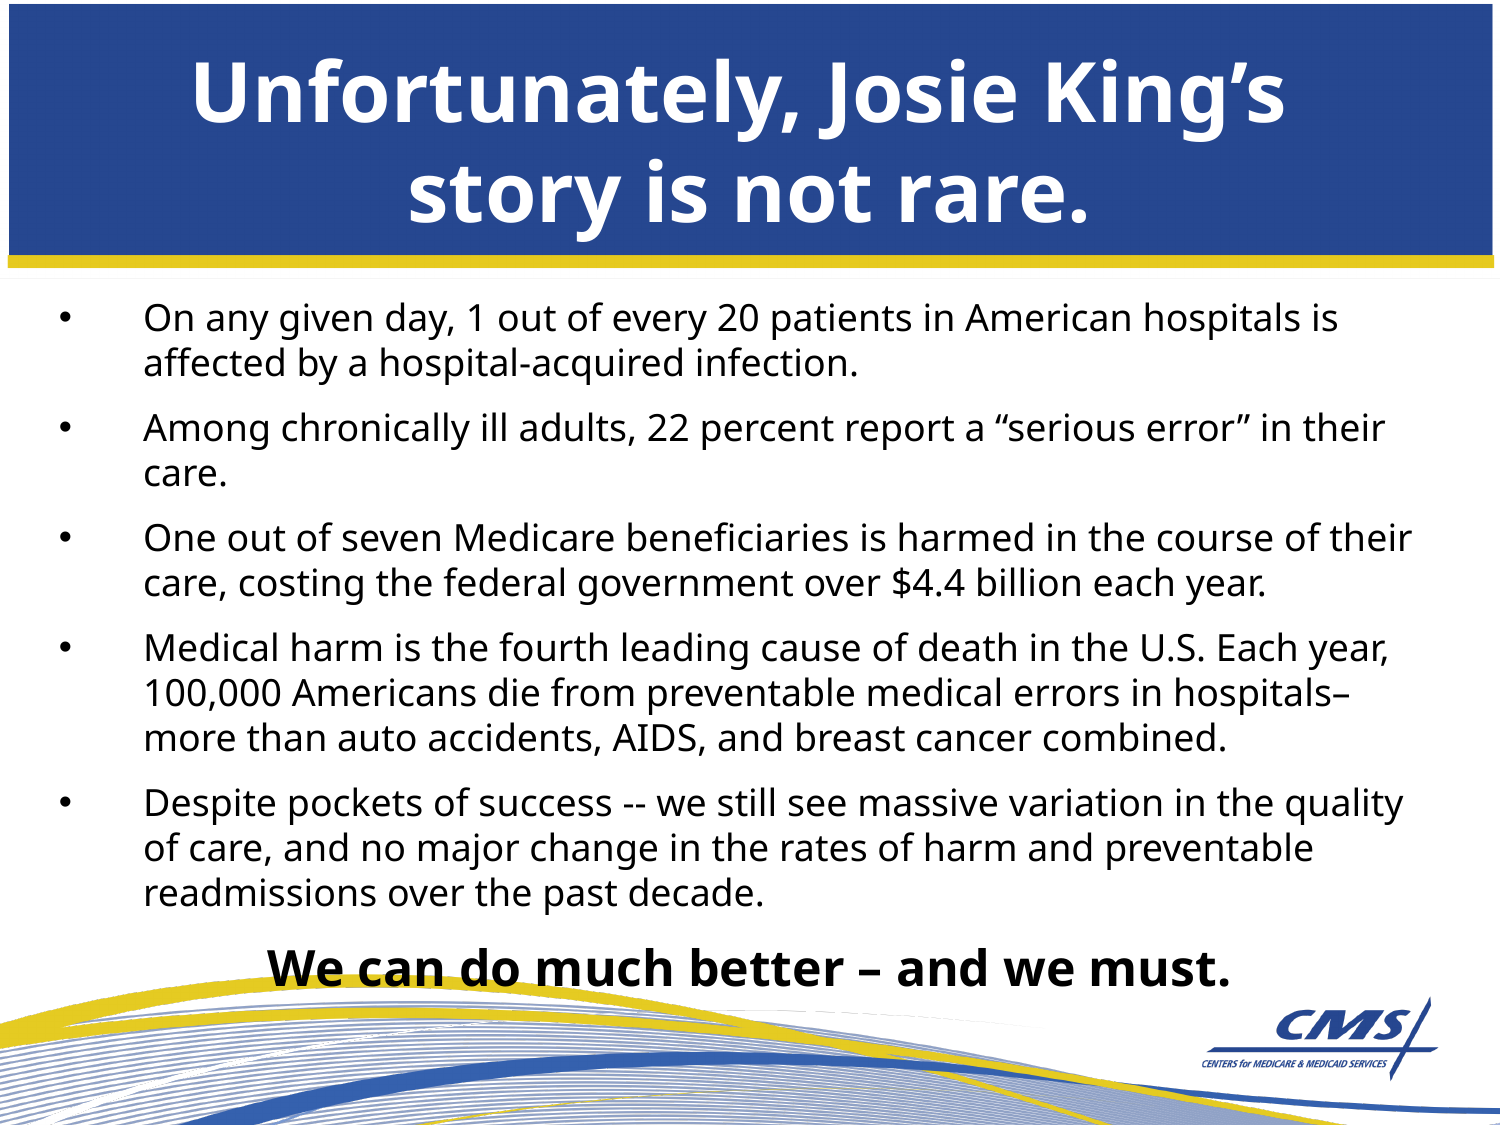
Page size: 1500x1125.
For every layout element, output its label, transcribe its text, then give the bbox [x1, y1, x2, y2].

list On any given day, 1 out of every 20 patients in American hospitals is affected by a hospital-acquired infection. Among chronically ill adults, 22 percent report a “serious error” in their care. One out of seven Medicare beneficiaries is harmed in the course of their care, costing the federal government over $4.4 billion each year. Medical harm is the fourth leading cause of death in the U.S. Each year, 100,000 Americans die from preventable medical errors in hospitals– more than auto accidents, AIDS, and breast cancer combined. Despite pockets of success -- we still see massive variation in the quality of care, and no major change in the rates of harm and preventable readmissions over the past decade. We can do much better – and we must. [43, 285, 1457, 984]
picture [0, 0, 1500, 1125]
title Unfortunately, Josie King’s story is not rare. [74, 44, 1426, 233]
